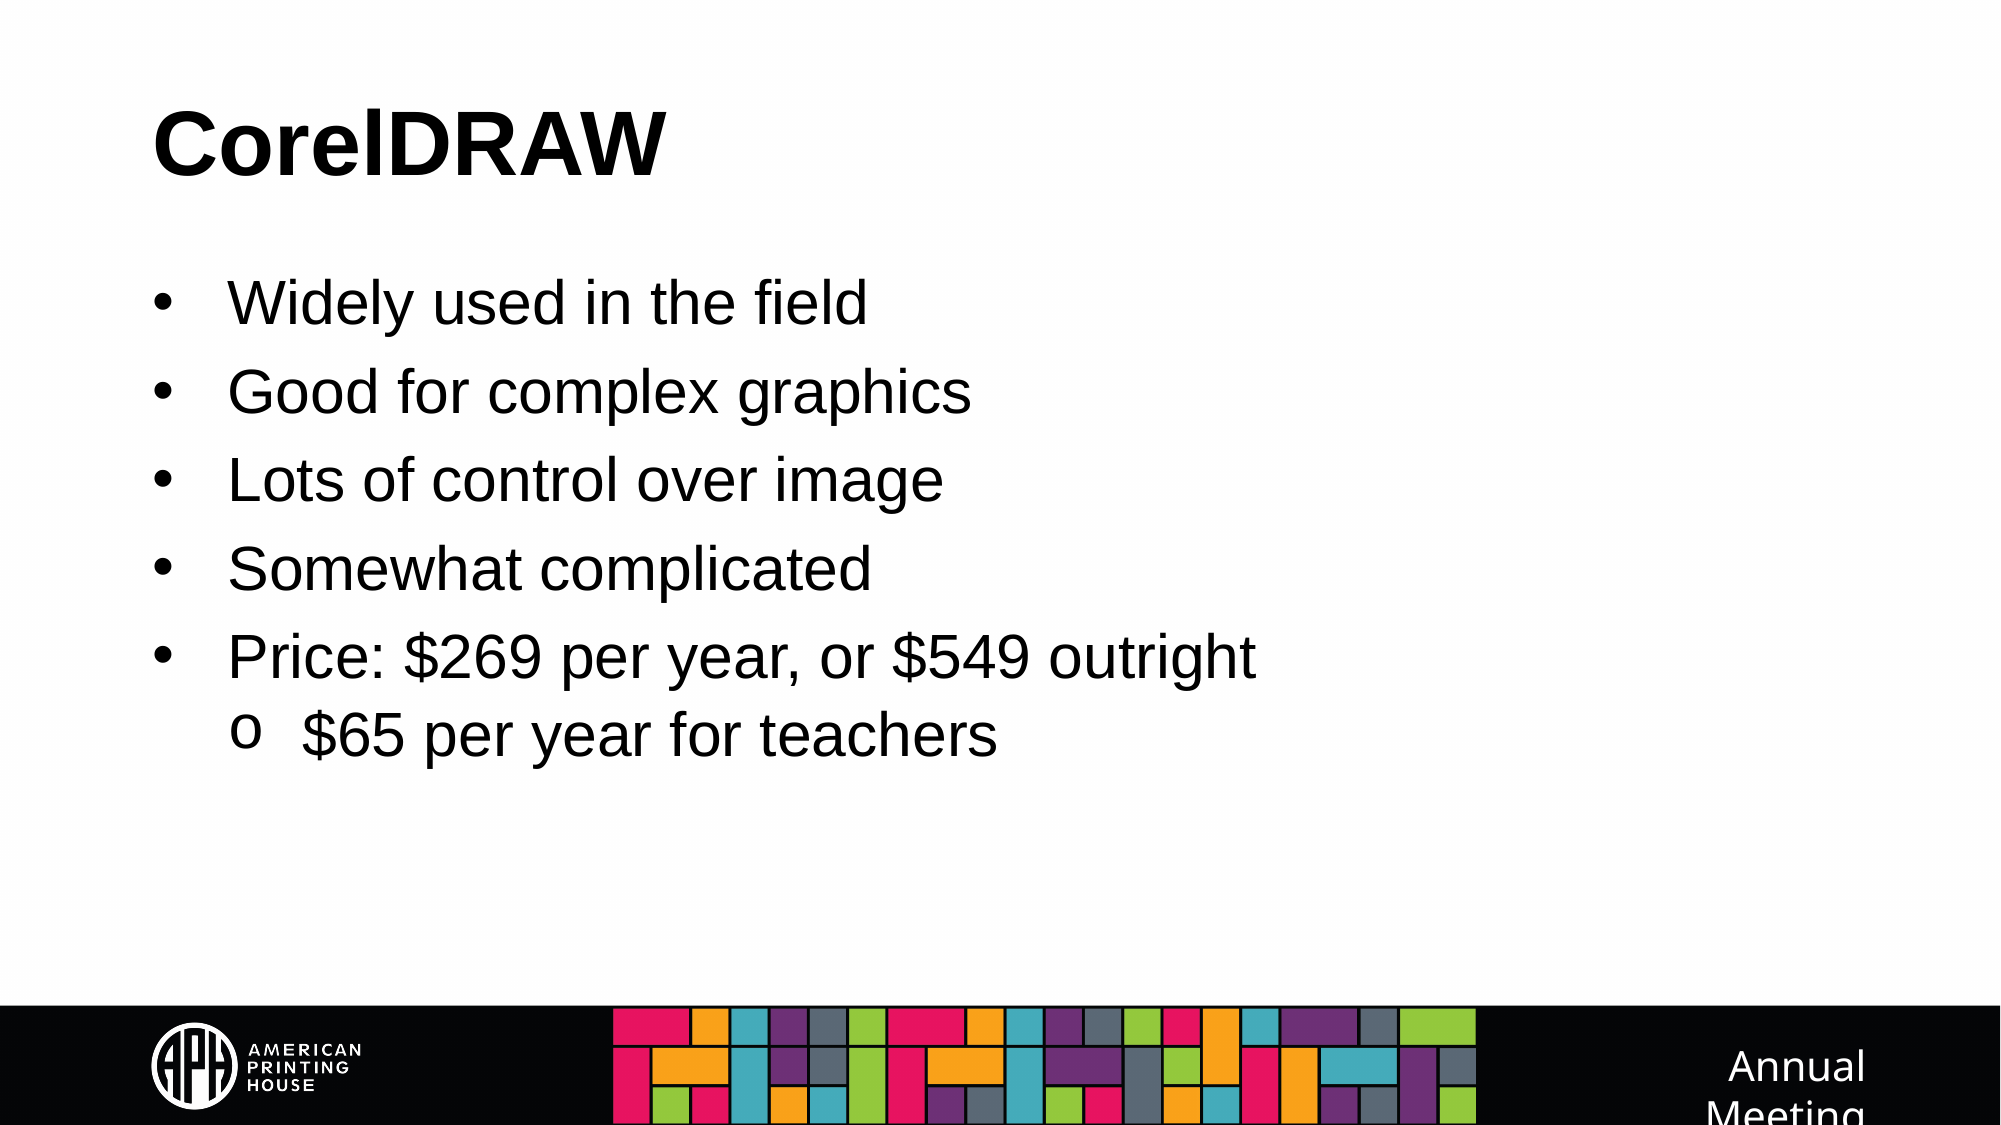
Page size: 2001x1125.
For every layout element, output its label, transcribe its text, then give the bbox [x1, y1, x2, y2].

list Widely used in the field Good for complex graphics Lots of control over image Somewhat complicated Price: $269 per year, or $549 outright $65 per year for teachers [137, 263, 1863, 909]
title CorelDRAW [137, 59, 1863, 232]
picture [1821, 1111, 1833, 1125]
picture [1846, 1111, 1858, 1125]
picture [1711, 1105, 1719, 1125]
picture [0, 0, 2001, 1125]
picture [1771, 1111, 1783, 1118]
picture [1748, 1111, 1760, 1118]
picture [1727, 1107, 1734, 1125]
